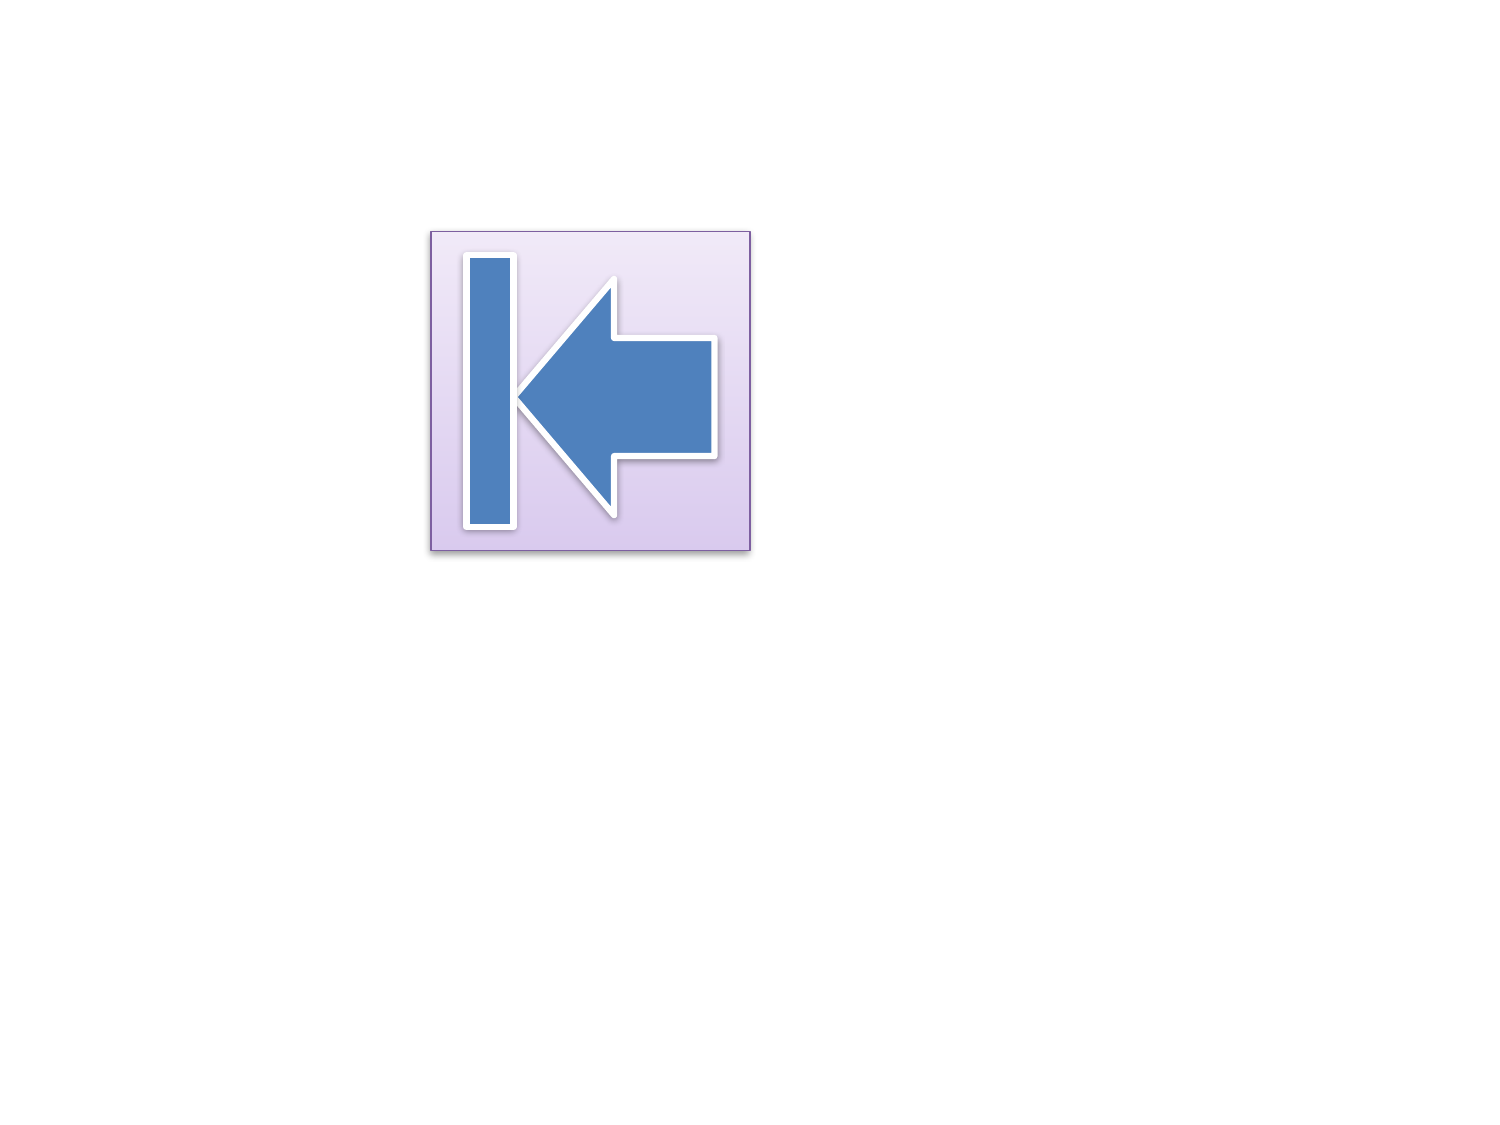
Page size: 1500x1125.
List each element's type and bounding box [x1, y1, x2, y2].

text_box [463, 252, 517, 530]
text_box [521, 275, 718, 519]
text_box [430, 231, 751, 551]
